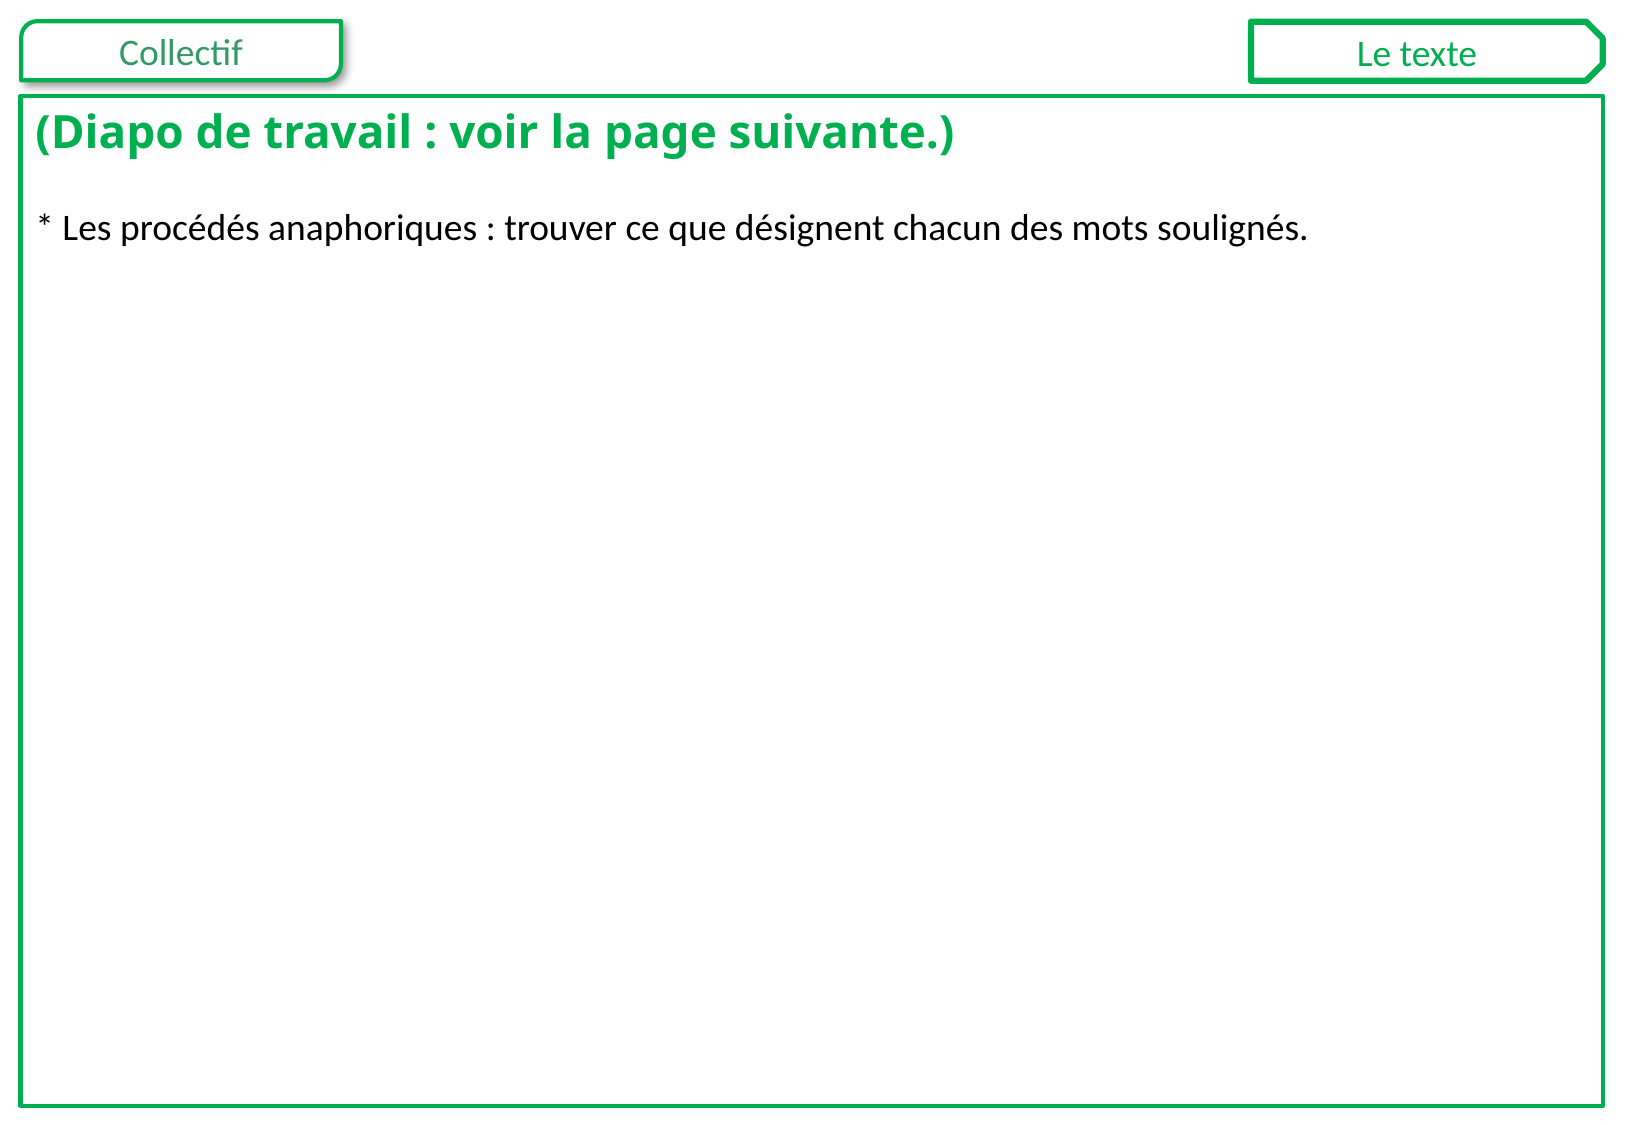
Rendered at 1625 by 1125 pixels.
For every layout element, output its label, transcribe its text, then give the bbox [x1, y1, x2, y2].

list (Diapo de travail : voir la page suivante.) * Les procédés anaphoriques : trouver ce que désignent chacun des mots soulignés. [18, 94, 1605, 1108]
list Le texte [1250, 21, 1584, 81]
